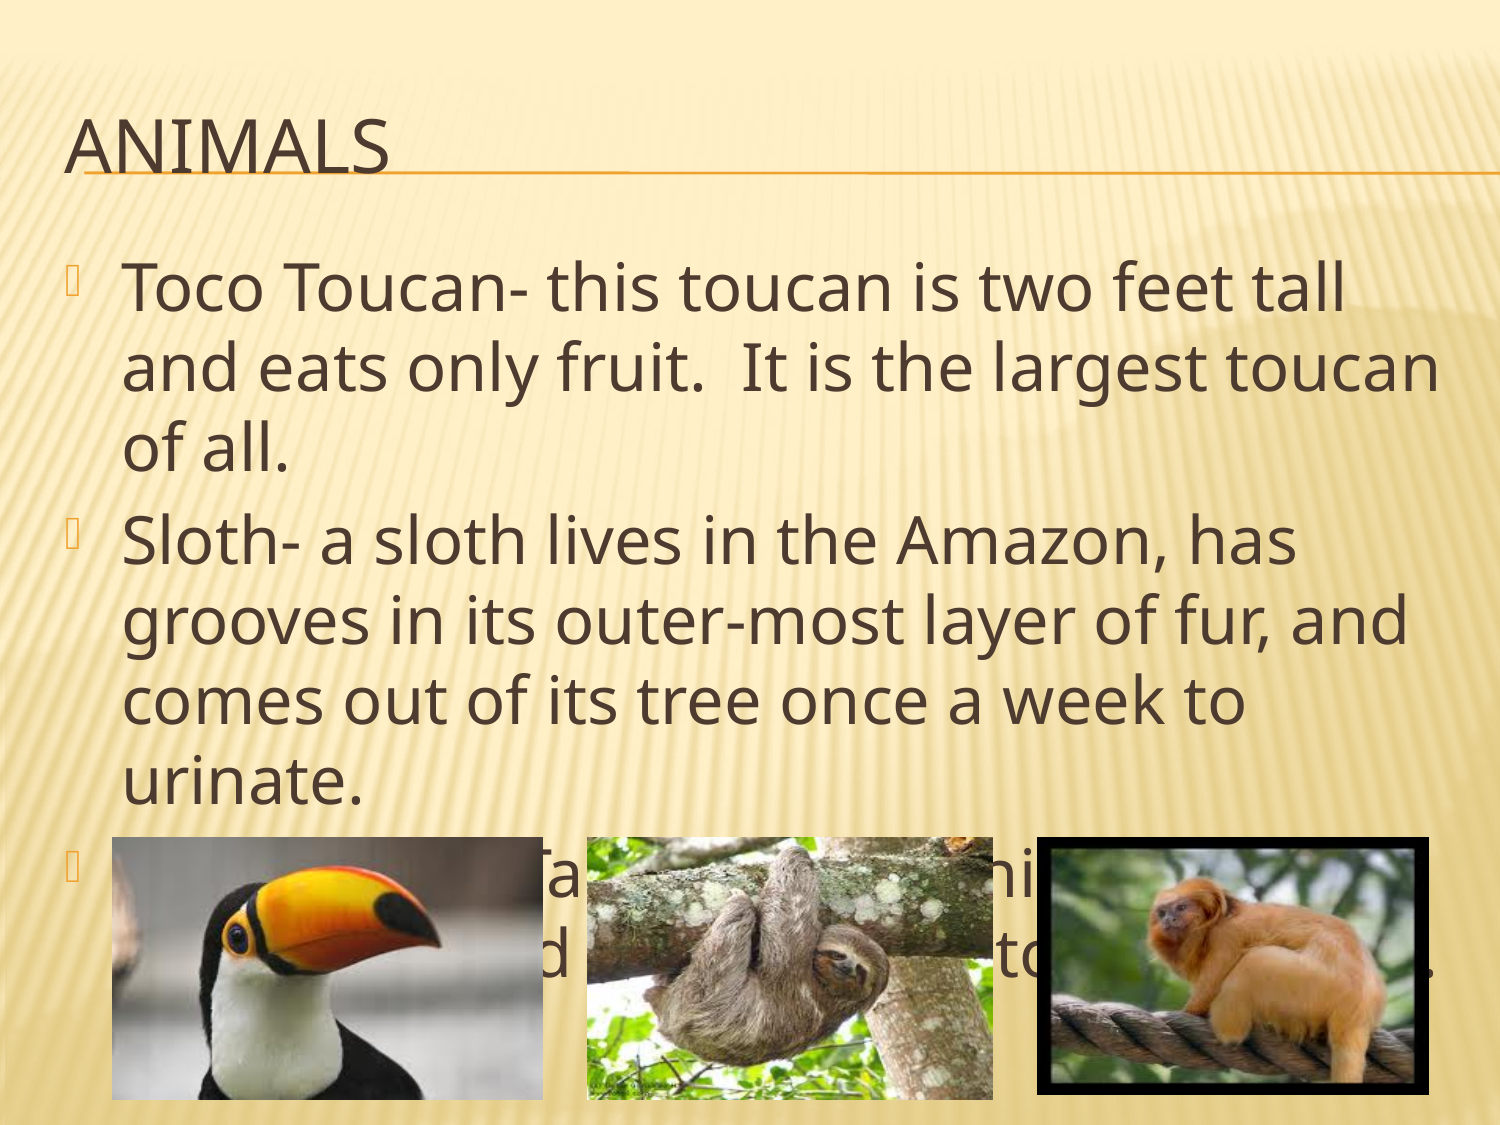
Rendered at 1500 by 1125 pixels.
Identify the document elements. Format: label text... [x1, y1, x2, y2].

title animals [50, 75, 1475, 213]
picture [112, 837, 543, 1101]
picture [1037, 837, 1429, 1095]
picture [587, 837, 993, 1101]
list Toco Toucan- this toucan is two feet tall and eats only fruit. It is the largest toucan of all. Sloth- a sloth lives in the Amazon, has grooves in its outer-most layer of fur, and comes out of its tree once a week to urinate. Golden Lion Tamarin- this animal is eight inches tall and can jump up to fifteen feet. [50, 237, 1475, 858]
